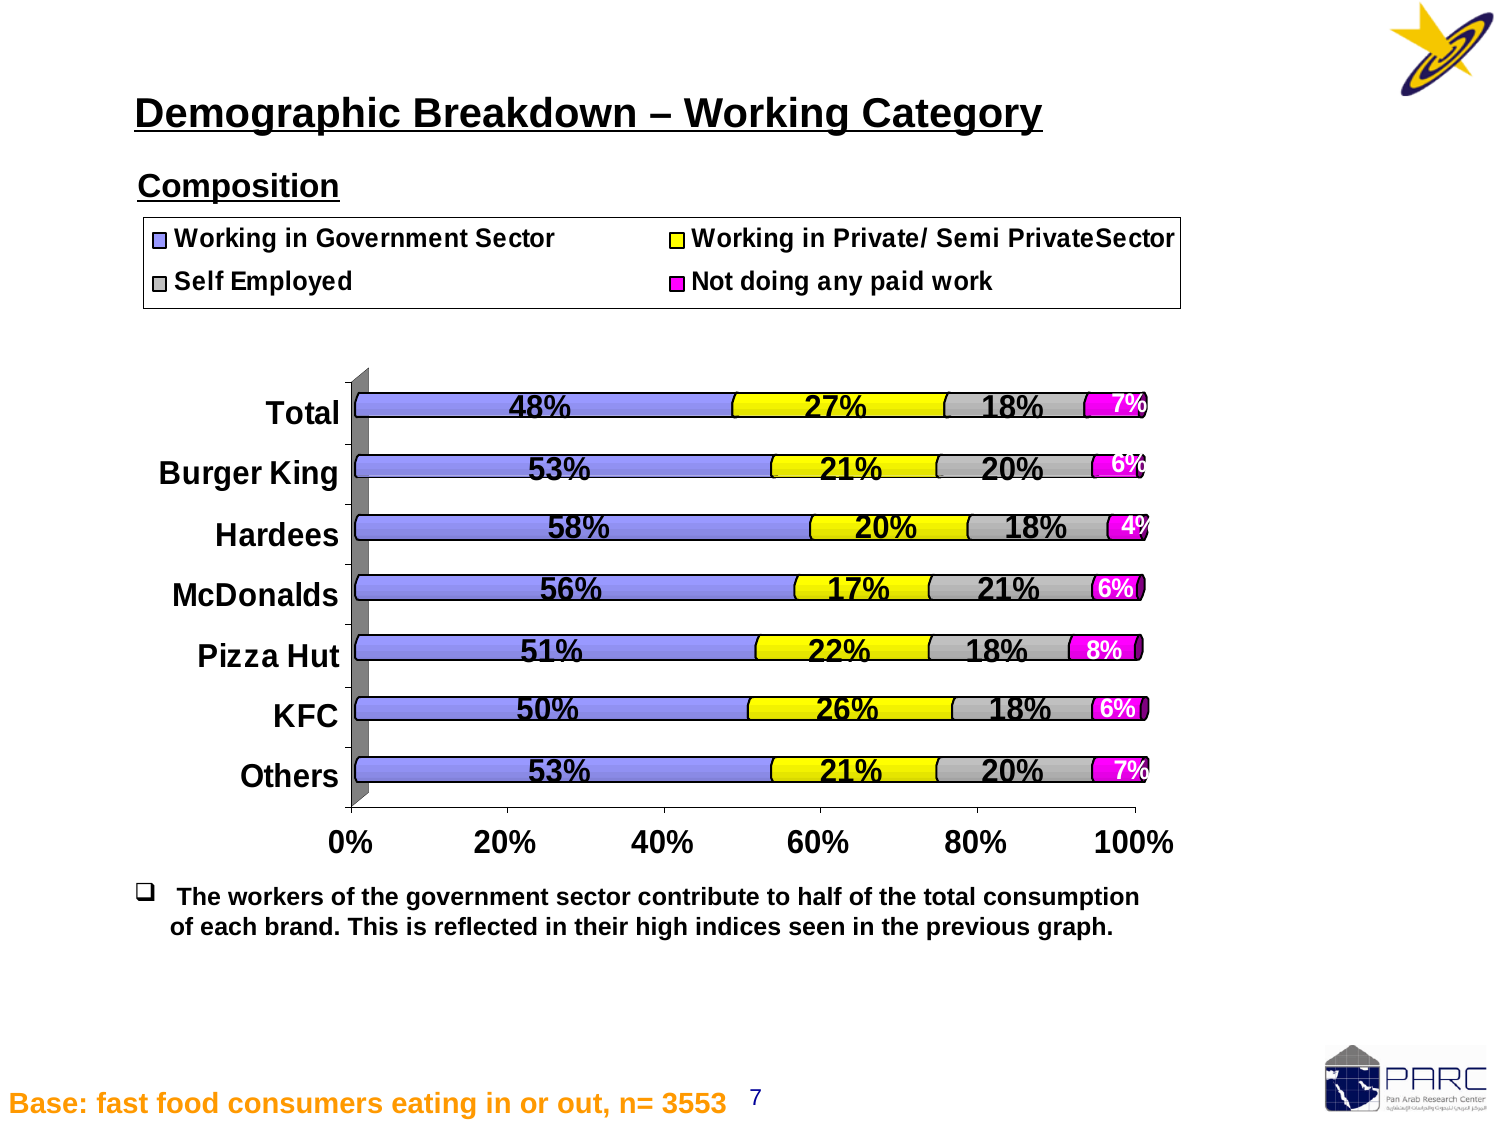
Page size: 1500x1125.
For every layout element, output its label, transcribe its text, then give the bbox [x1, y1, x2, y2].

picture [1320, 1045, 1494, 1118]
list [103, 199, 1451, 913]
text_box The workers of the government sector contribute to half of the total consumption of each brand. This is reflected in their high indices seen in the previous graph. [119, 922, 1187, 948]
text_box Composition [122, 157, 725, 198]
text_box Base: fast food consumers eating in or out, n= 3553 [0, 1077, 798, 1125]
picture [1385, 0, 1498, 100]
text_box Demographic Breakdown – Working Category [119, 78, 1129, 143]
